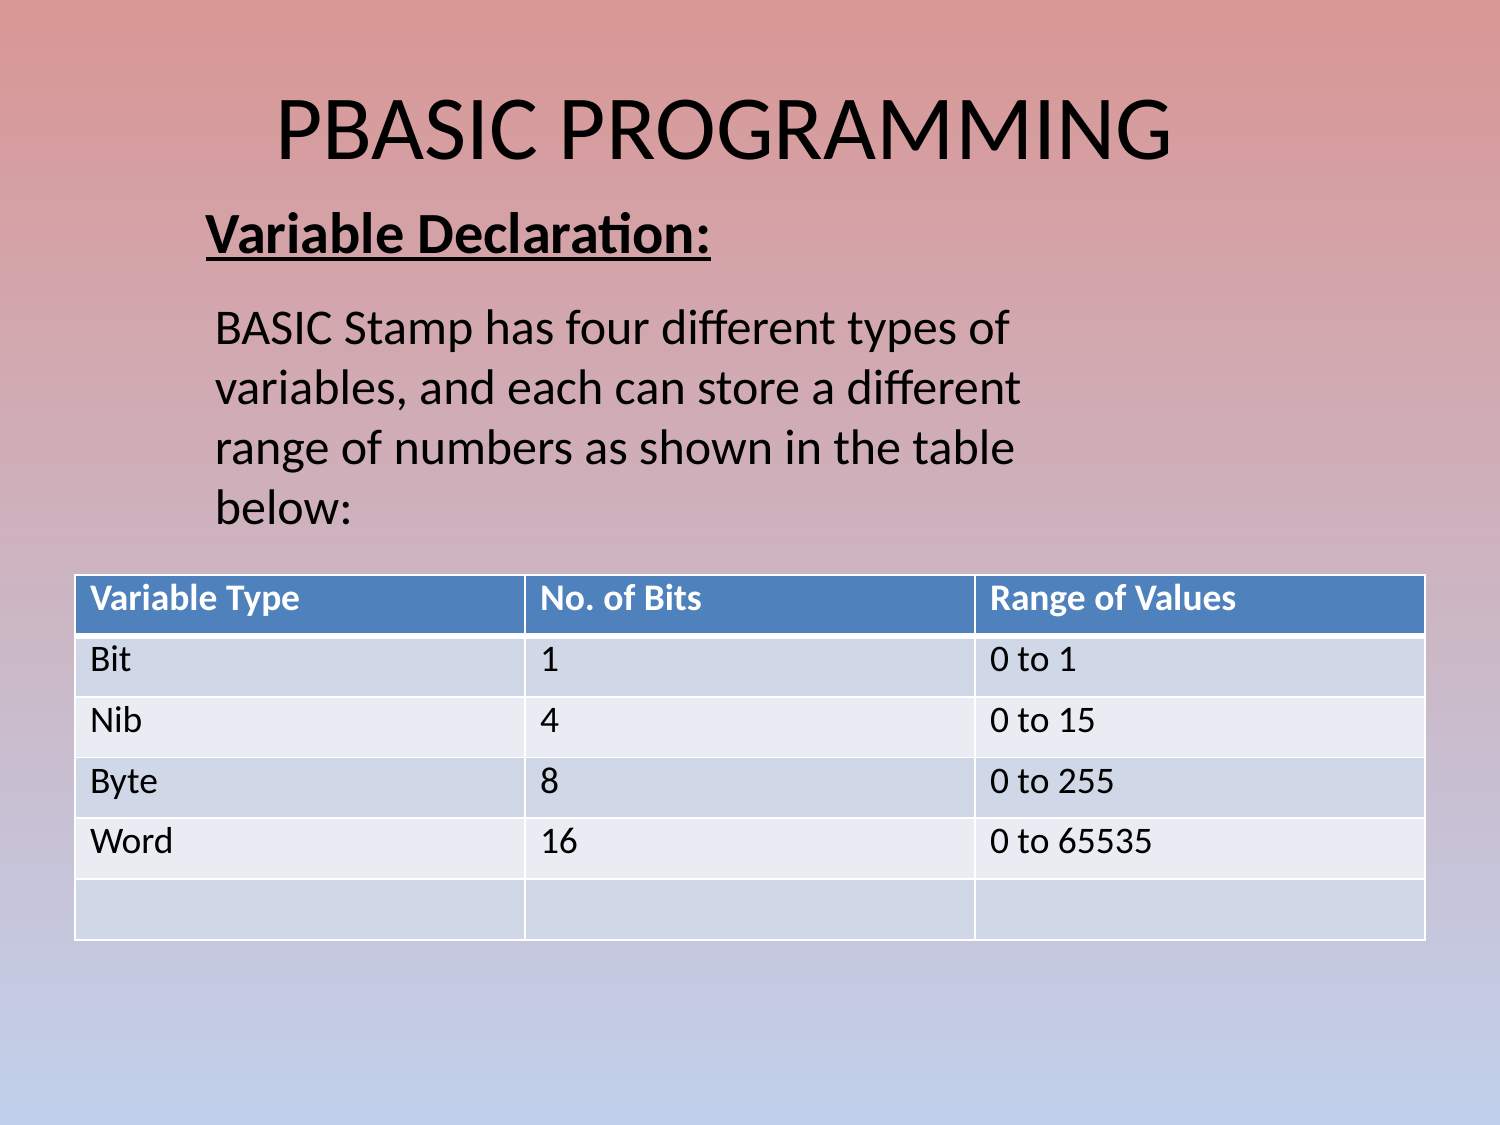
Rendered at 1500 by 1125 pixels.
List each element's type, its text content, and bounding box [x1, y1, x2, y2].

table_cell 16 [526, 819, 974, 878]
text_box BASIC Stamp has four different types of variables, and each can store a different range of numbers as shown in the table below: [200, 287, 1125, 543]
table_cell 4 [526, 698, 974, 757]
table_cell 0 to 15 [976, 698, 1424, 757]
table_cell Nib [76, 698, 524, 757]
table_cell 0 to 65535 [976, 819, 1424, 878]
table_cell Byte [76, 758, 524, 817]
table_cell 8 [526, 758, 974, 817]
table_cell Word [76, 819, 524, 878]
table_header Variable Type [76, 576, 524, 633]
title PBASIC PROGRAMMING [75, 45, 1375, 200]
text_box Variable Declaration: [191, 187, 727, 273]
table_cell [76, 880, 524, 939]
table_header No. of Bits [526, 576, 974, 633]
table_cell [526, 880, 974, 939]
table_cell 0 to 255 [976, 758, 1424, 817]
table_cell 0 to 1 [976, 639, 1424, 696]
table_cell Bit [76, 639, 524, 696]
table_header Range of Values [976, 576, 1424, 633]
table_cell 1 [526, 639, 974, 696]
table_cell [976, 880, 1424, 939]
